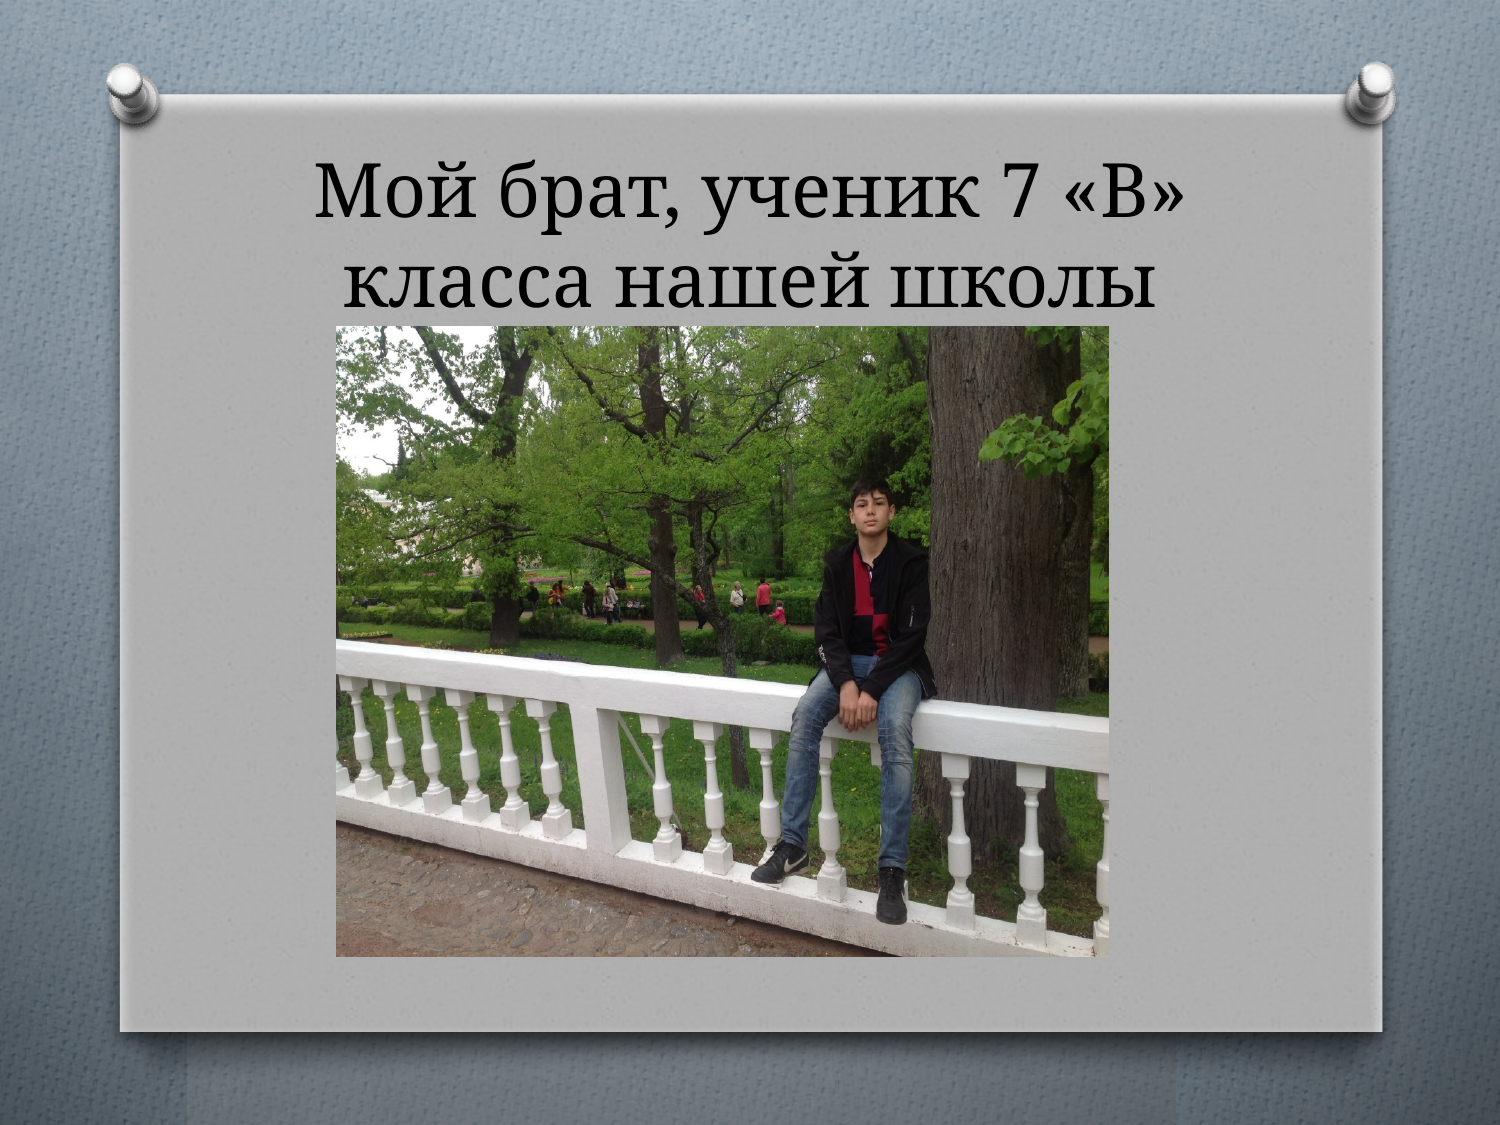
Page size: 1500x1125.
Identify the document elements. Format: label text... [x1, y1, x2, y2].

picture [75, 29, 198, 153]
title Мой брат, ученик 7 «В» класса нашей школы [179, 134, 1323, 332]
picture [1317, 35, 1439, 156]
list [336, 325, 1109, 958]
